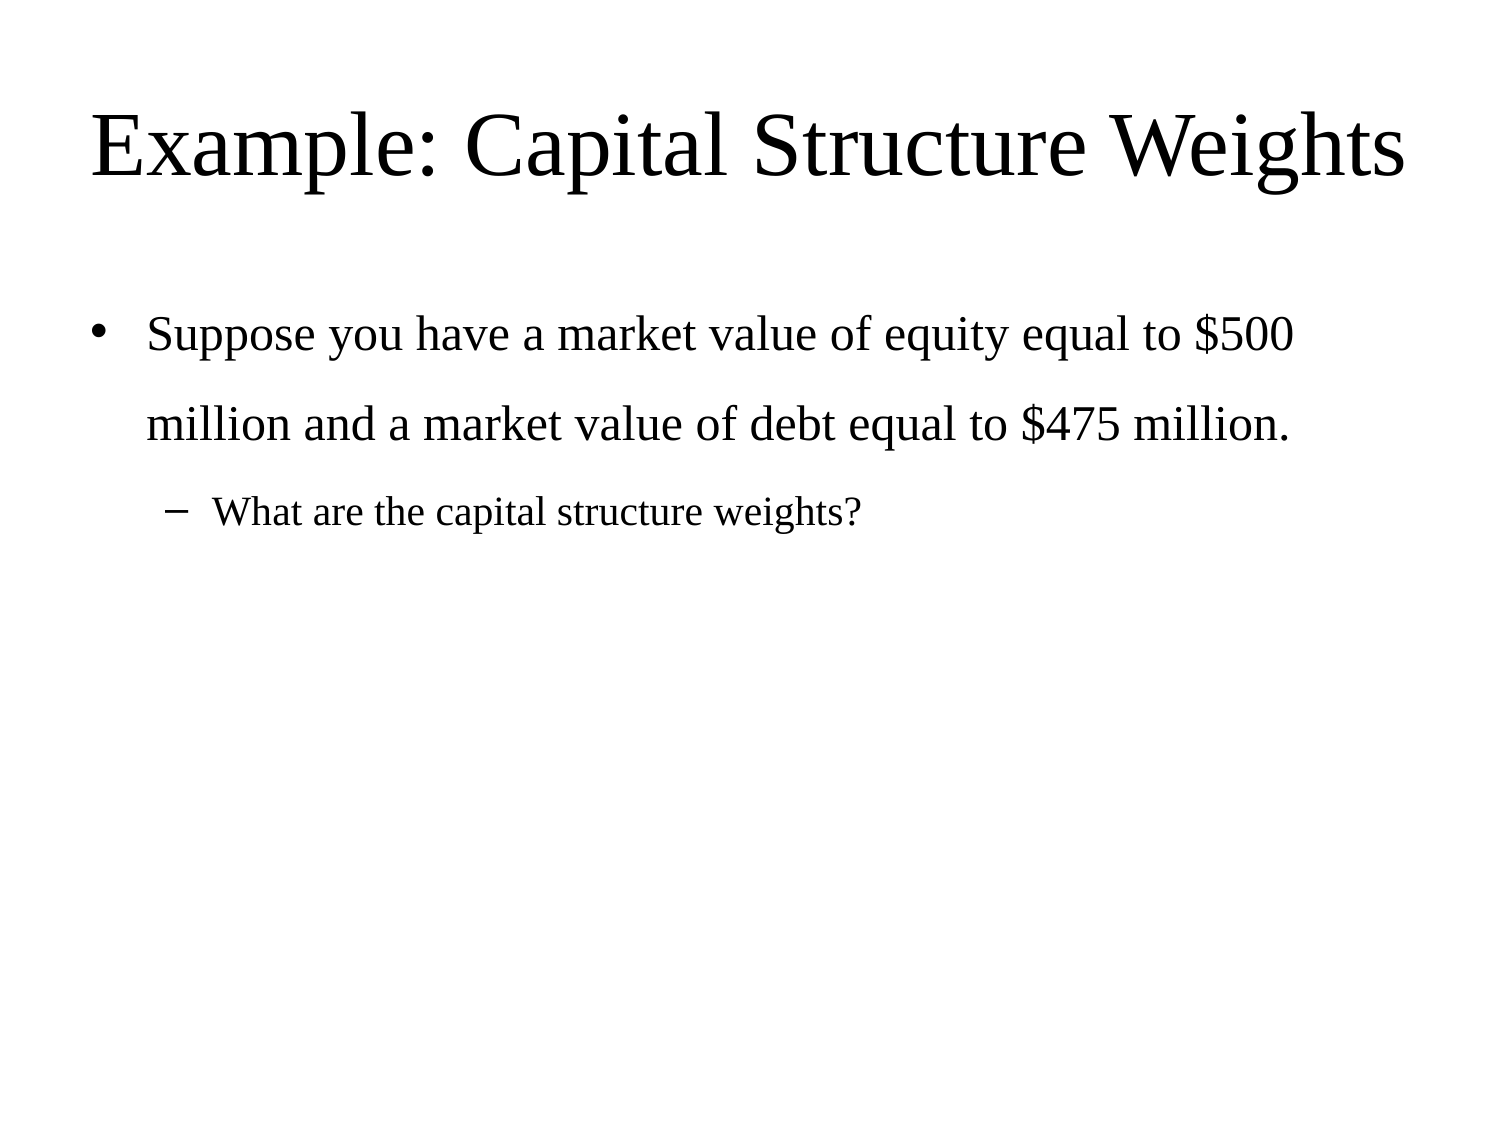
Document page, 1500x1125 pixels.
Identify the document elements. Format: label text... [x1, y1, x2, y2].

title Example: Capital Structure Weights [75, 45, 1425, 233]
list Suppose you have a market value of equity equal to $500 million and a market value of debt equal to $475 million. What are the capital structure weights? [75, 262, 1425, 1005]
